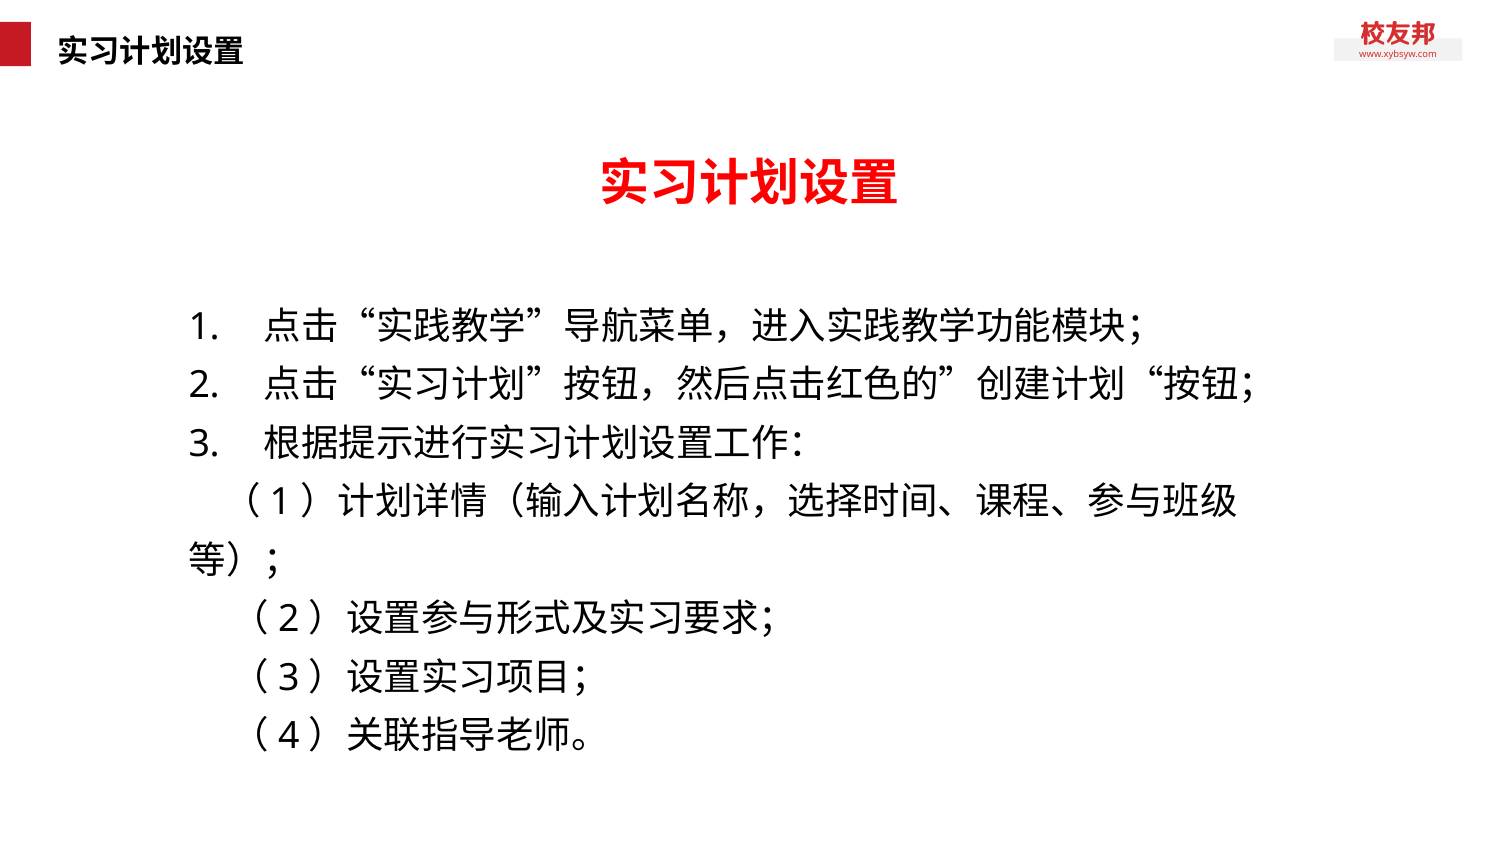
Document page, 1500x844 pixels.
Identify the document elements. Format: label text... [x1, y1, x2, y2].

text_box 实习计划设置 点击“实践教学”导航菜单，进入实践教学功能模块； 点击“实习计划”按钮，然后点击红色的”创建计划“按钮； 根据提示进行实习计划设置工作： （1）计划详情（输入计划名称，选择时间、课程、参与班级等）； （2）设置参与形式及实习要求； （3）设置实习项目； （4）关联指导老师。 [173, 124, 1326, 799]
title 实习计划设置 [42, 11, 939, 77]
picture [1361, 21, 1435, 45]
